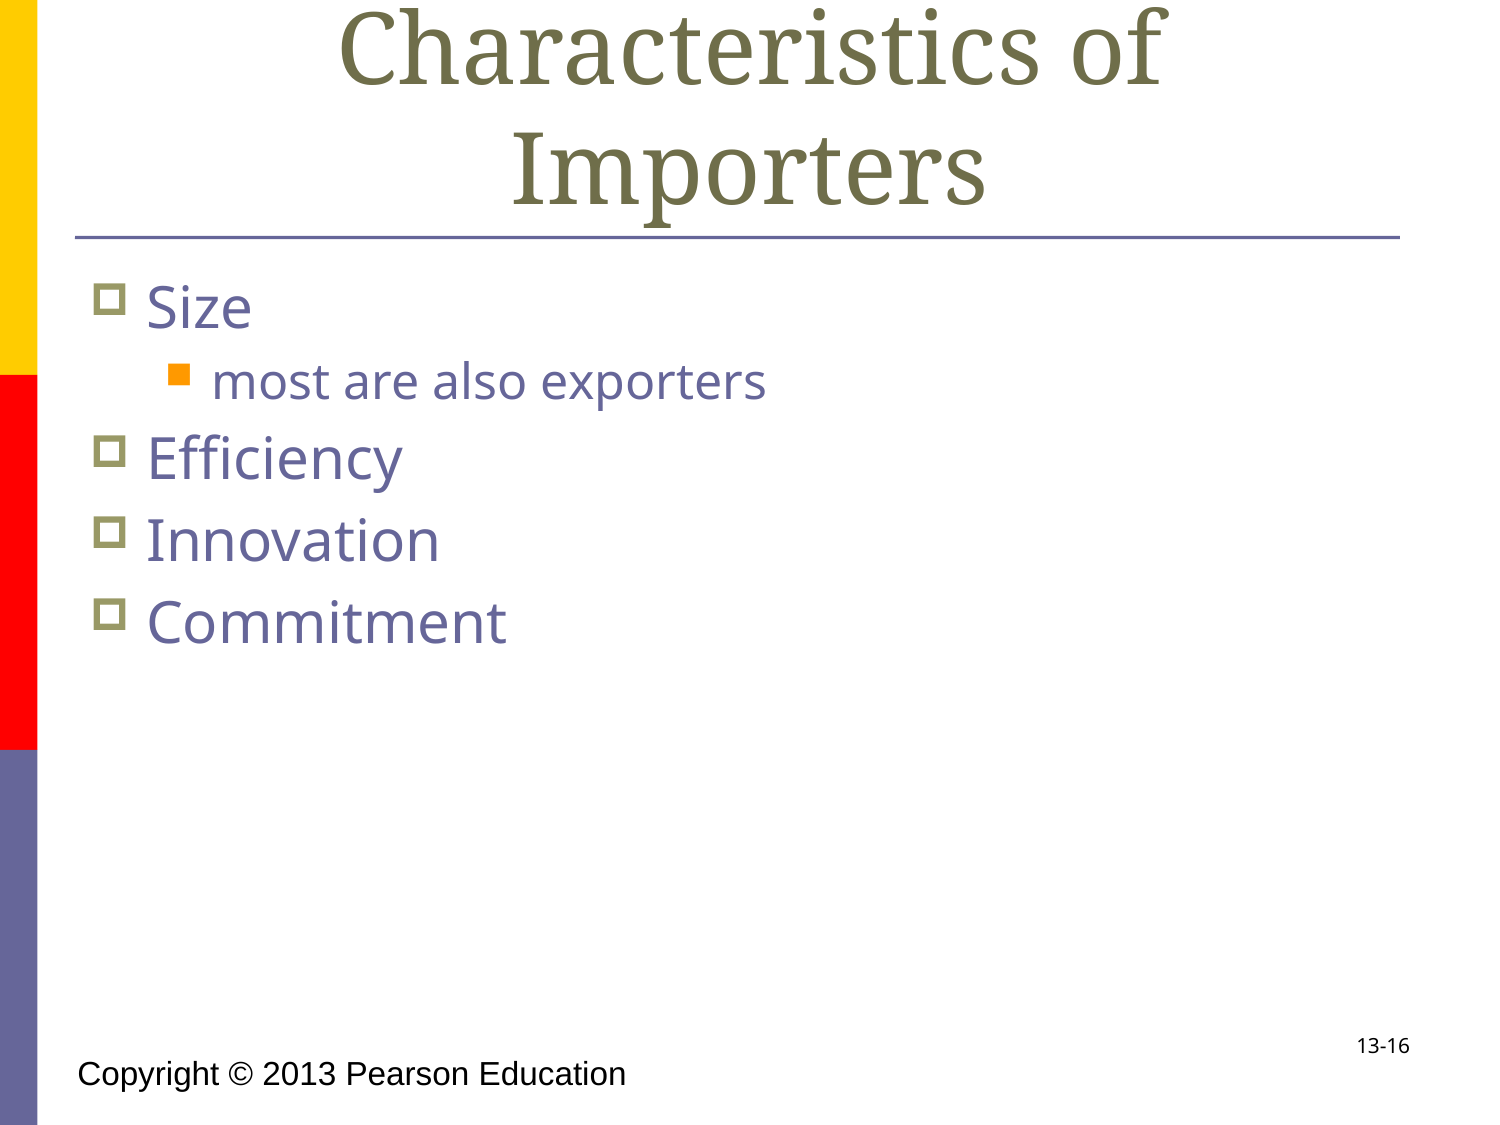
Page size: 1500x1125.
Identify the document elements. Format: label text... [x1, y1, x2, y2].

slide_number 13-16 [1074, 1025, 1425, 1100]
title Characteristics of Importers [75, 45, 1425, 233]
list Size most are also exporters Efficiency Innovation Commitment [75, 262, 1425, 1006]
